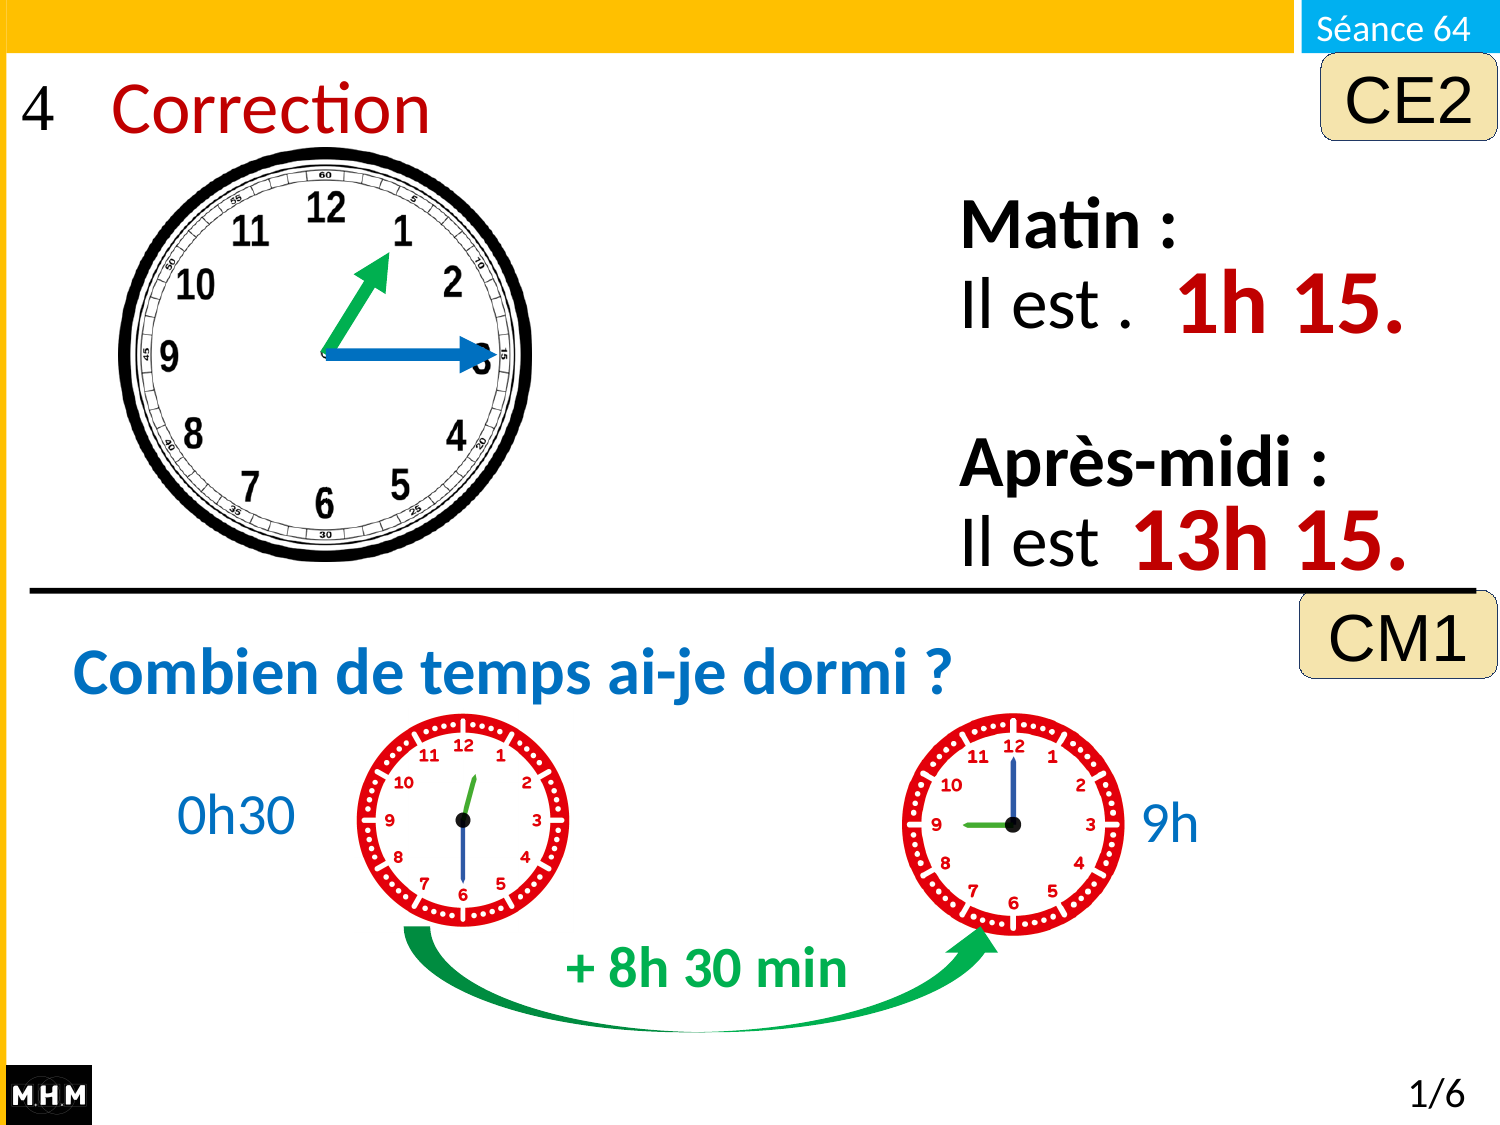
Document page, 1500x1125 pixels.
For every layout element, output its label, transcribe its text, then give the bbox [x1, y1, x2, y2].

picture [6, 1065, 92, 1125]
text_box 13h 15. [1109, 501, 1429, 581]
list 1/6 [1373, 1064, 1500, 1125]
text_box CE2 [1320, 52, 1498, 141]
title Correction [96, 60, 1391, 160]
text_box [403, 921, 1008, 1033]
text_box 9h [1143, 776, 1405, 862]
text_box CM1 [1299, 590, 1498, 679]
text_box 1h 15. [1143, 254, 1438, 354]
text_box 0h30 [162, 768, 349, 854]
picture [885, 708, 1139, 943]
picture [354, 708, 574, 933]
text_box Matin : Il est . . . h. Après-midi : Il est . . . h. [944, 177, 1359, 590]
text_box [117, 147, 532, 562]
text_box Combien de temps ai-je dormi ? [59, 620, 989, 715]
